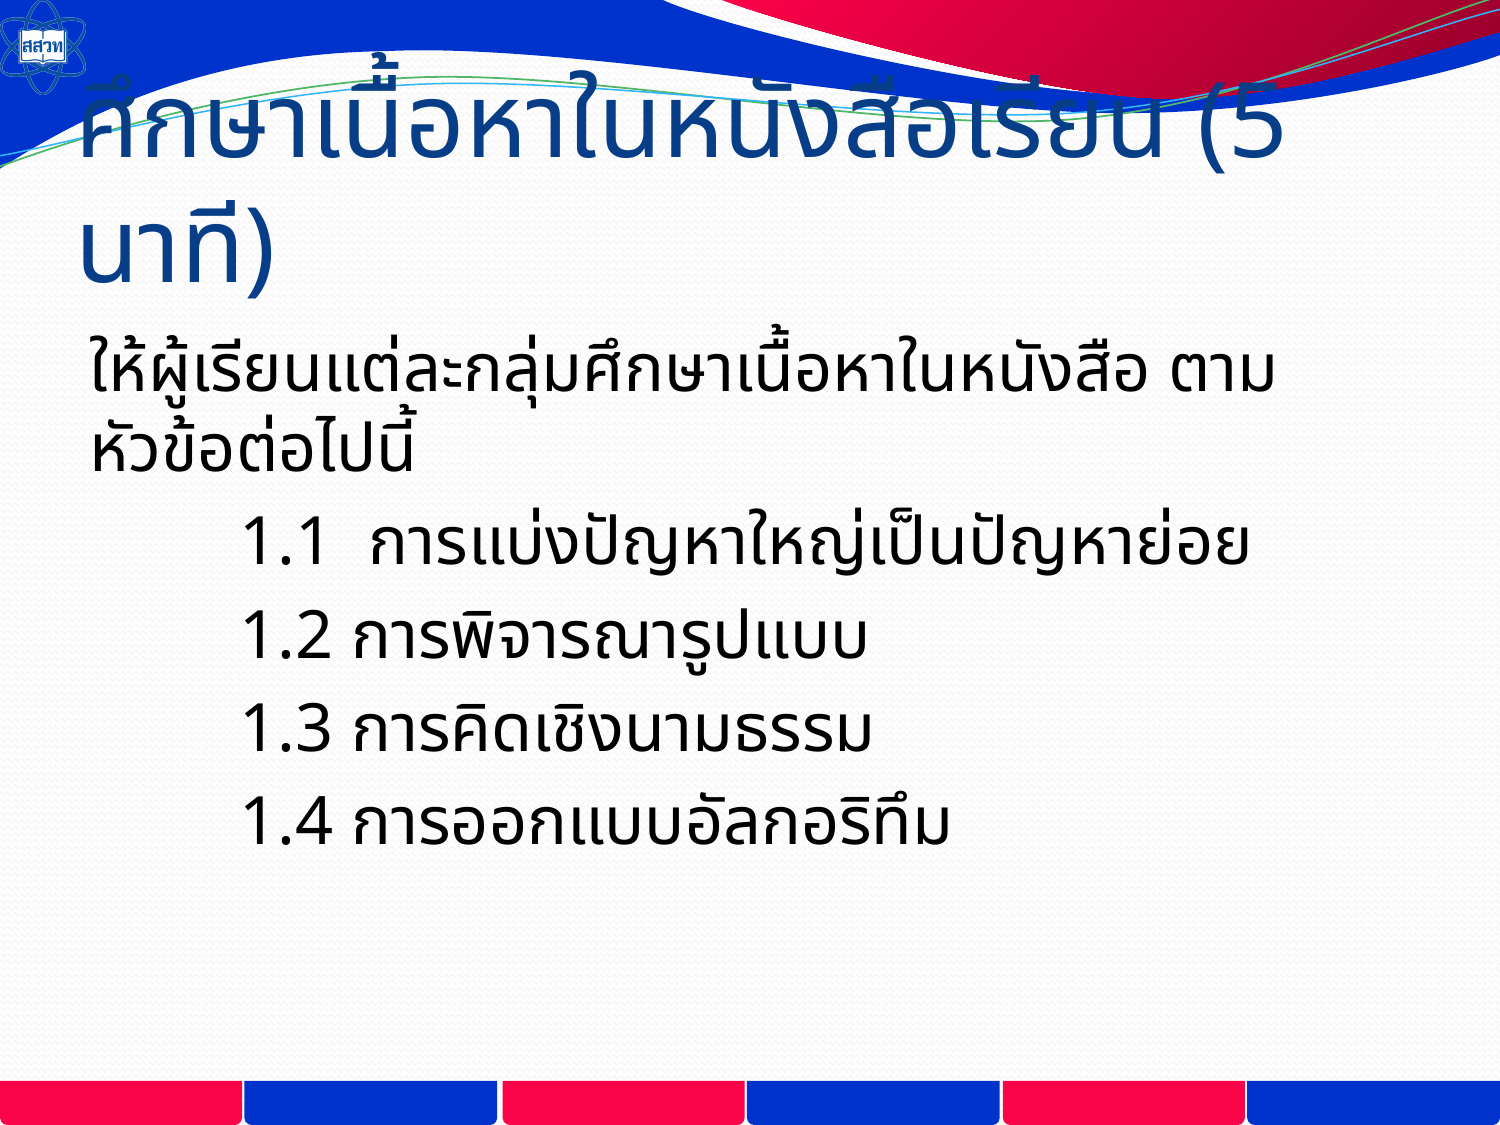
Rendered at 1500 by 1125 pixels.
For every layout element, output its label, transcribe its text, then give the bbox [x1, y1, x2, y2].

picture [0, 0, 86, 95]
title ศึกษาเนื้อหาในหนังสือเรียน (5 นาที) [75, 115, 1425, 303]
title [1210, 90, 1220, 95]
list ให้ผู้เรียนแต่ละกลุ่มศึกษาเนื้อหาในหนังสือ ตามหัวข้อต่อไปนี้ 1.1 การแบ่งปัญหาใหญ่เป็นปัญหาย่อย 1.2 การพิจารณารูปแบบ 1.3 การคิดเชิงนามธรรม 1.4 การออกแบบอัลกอริทึม [75, 317, 1425, 1038]
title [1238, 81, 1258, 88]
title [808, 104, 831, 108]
title คำถามและคำตอบ [352, 84, 395, 91]
